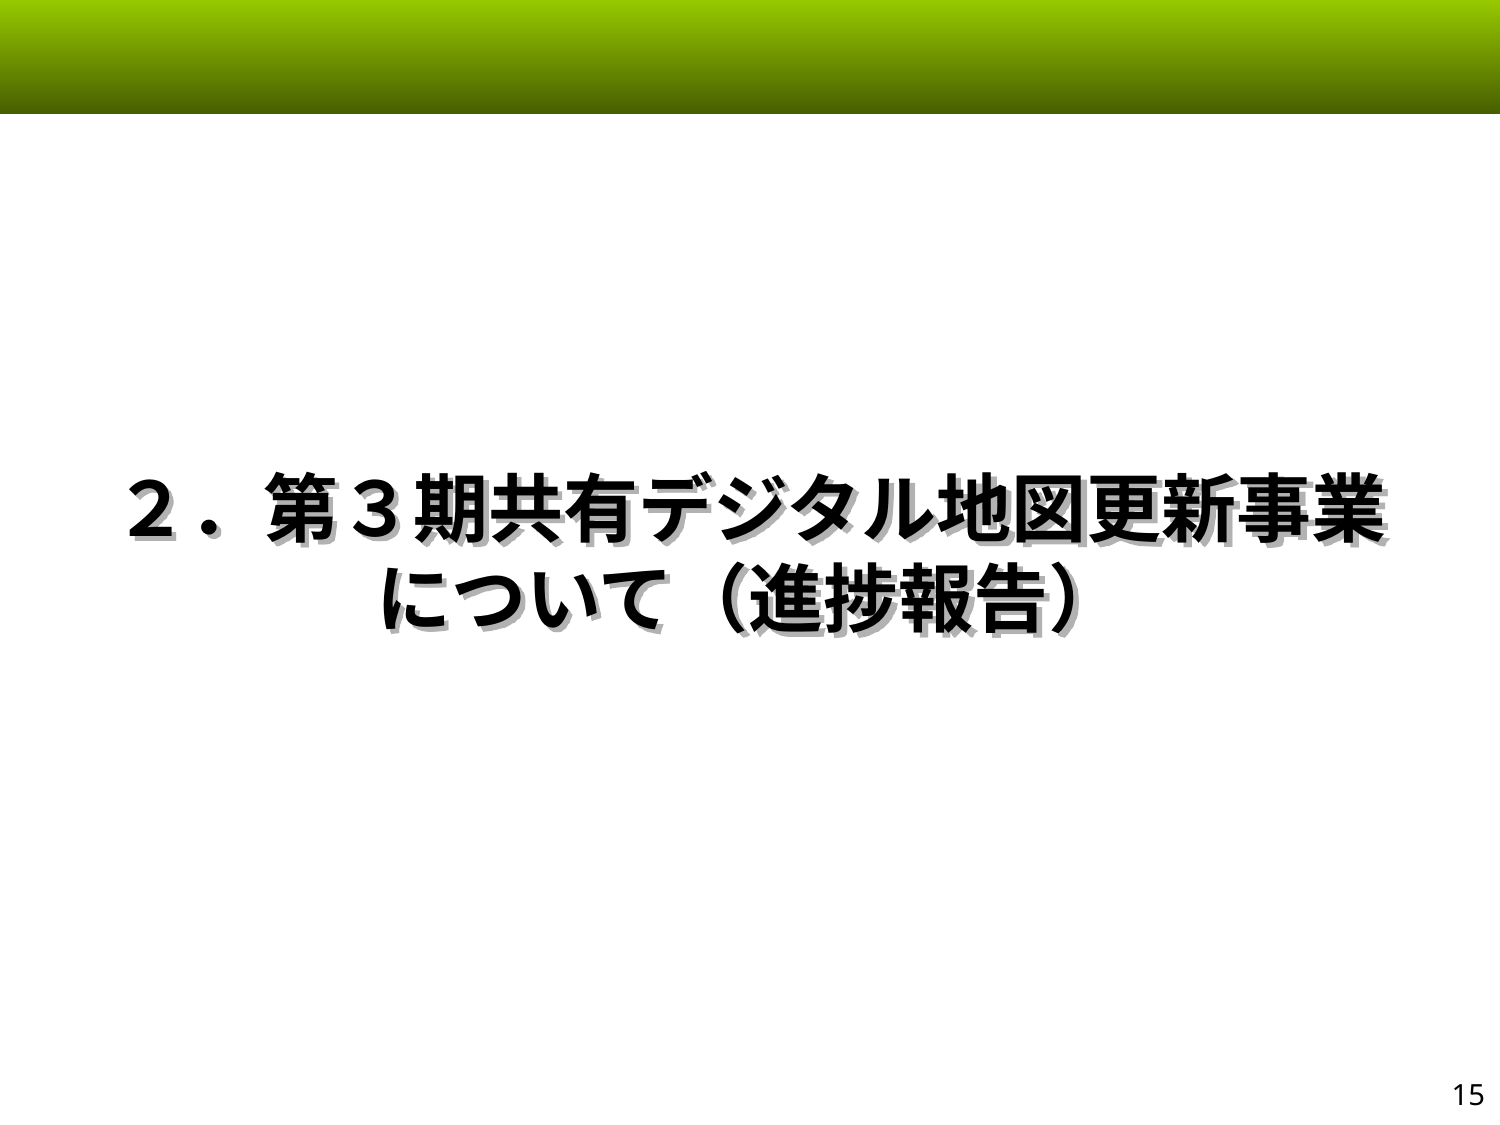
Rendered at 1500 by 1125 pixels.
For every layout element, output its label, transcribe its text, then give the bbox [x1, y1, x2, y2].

text_box 14 [1149, 1069, 1500, 1125]
text_box ２．第３期共有デジタル地図更新事業 について（進捗報告） [41, 433, 1459, 670]
